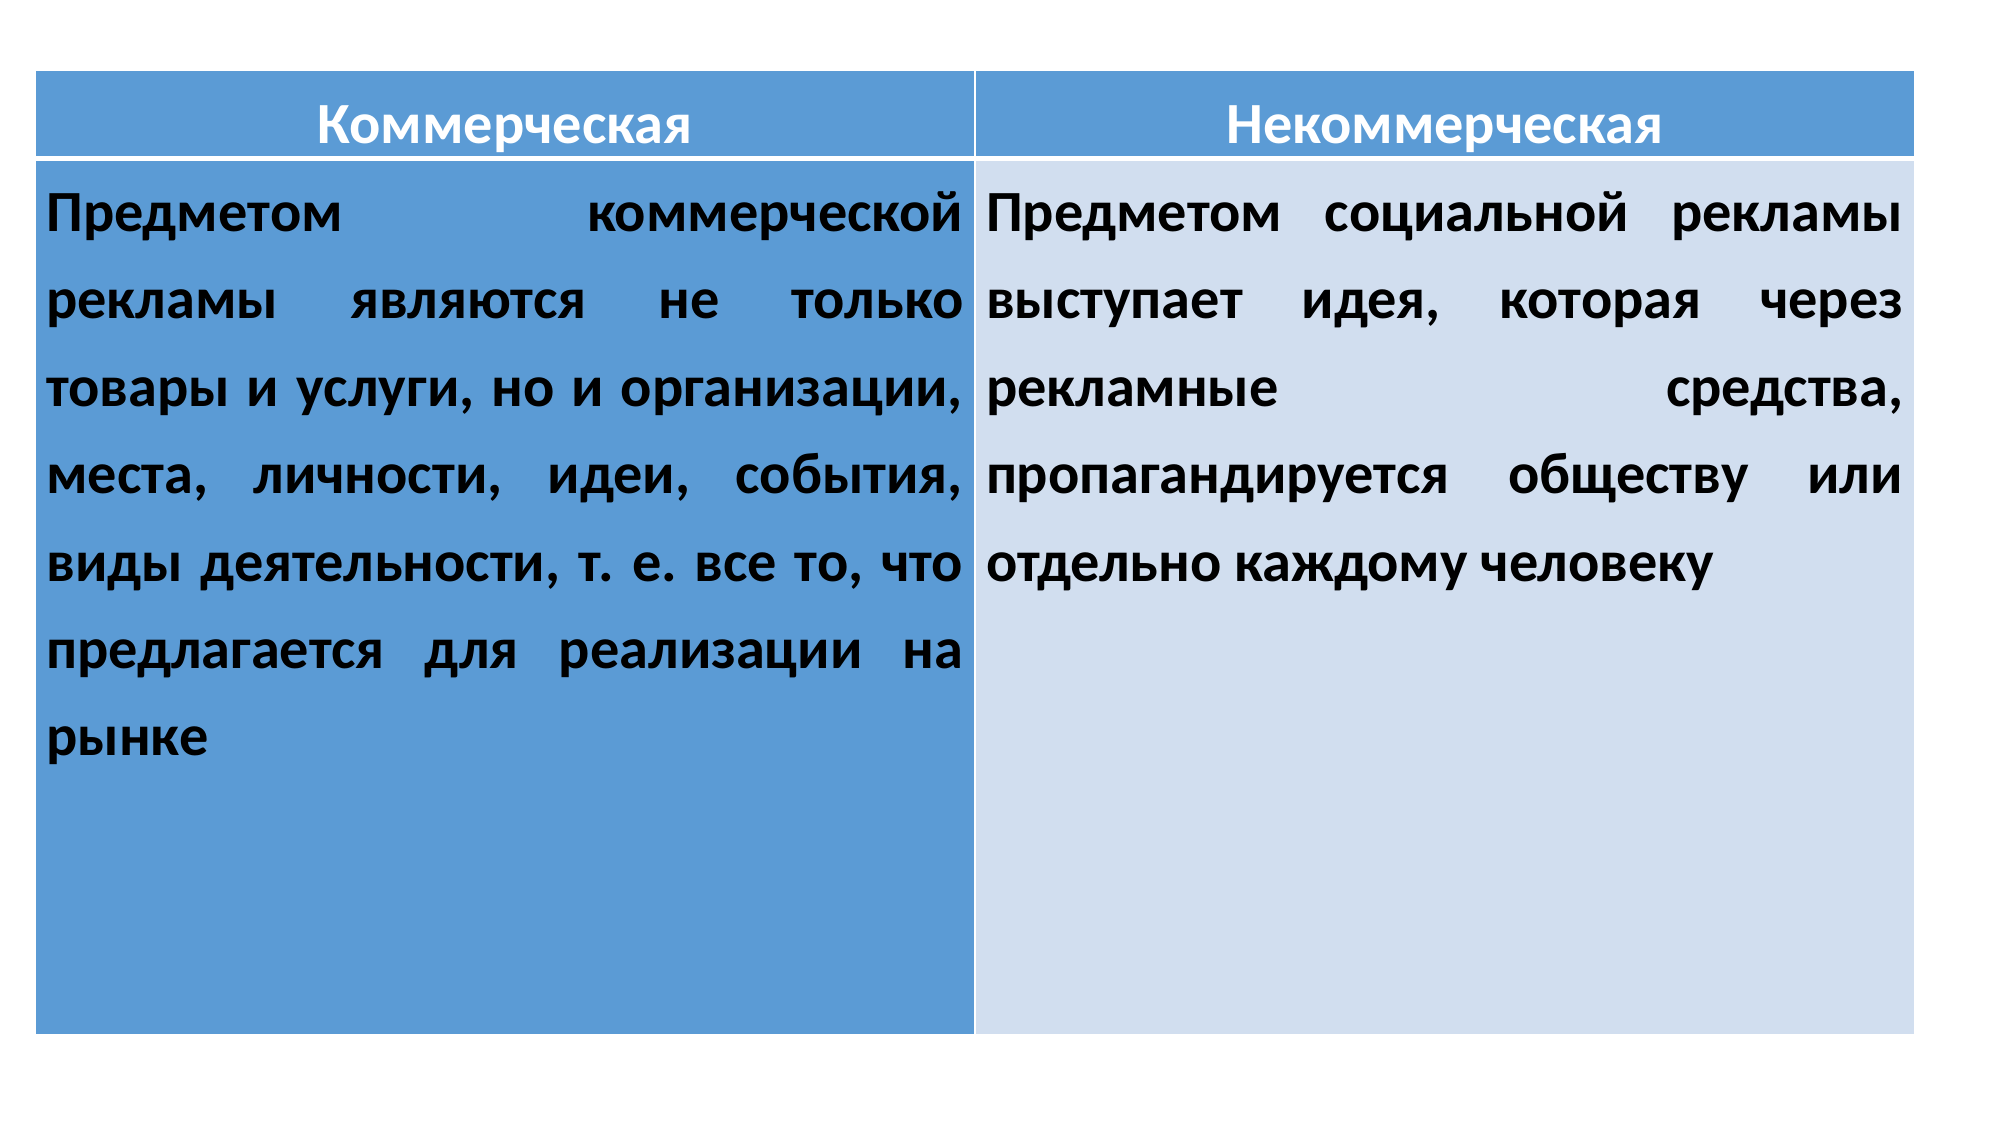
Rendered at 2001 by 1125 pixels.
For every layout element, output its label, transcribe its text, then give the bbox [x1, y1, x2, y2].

table_cell Предметом коммерческой рекламы являются не только товары и услуги, но и организации, места, личности, идеи, события, виды деятельности, т. е. все то, что предлагается для реализации на рынке [36, 161, 974, 1034]
table_cell Предметом социальной рекламы выступает идея, которая через рекламные средства, пропагандируется обществу или отдельно каждому человеку [976, 161, 1914, 1034]
table_header Некоммерческая [976, 71, 1914, 156]
table_header Коммерческая [36, 71, 974, 156]
